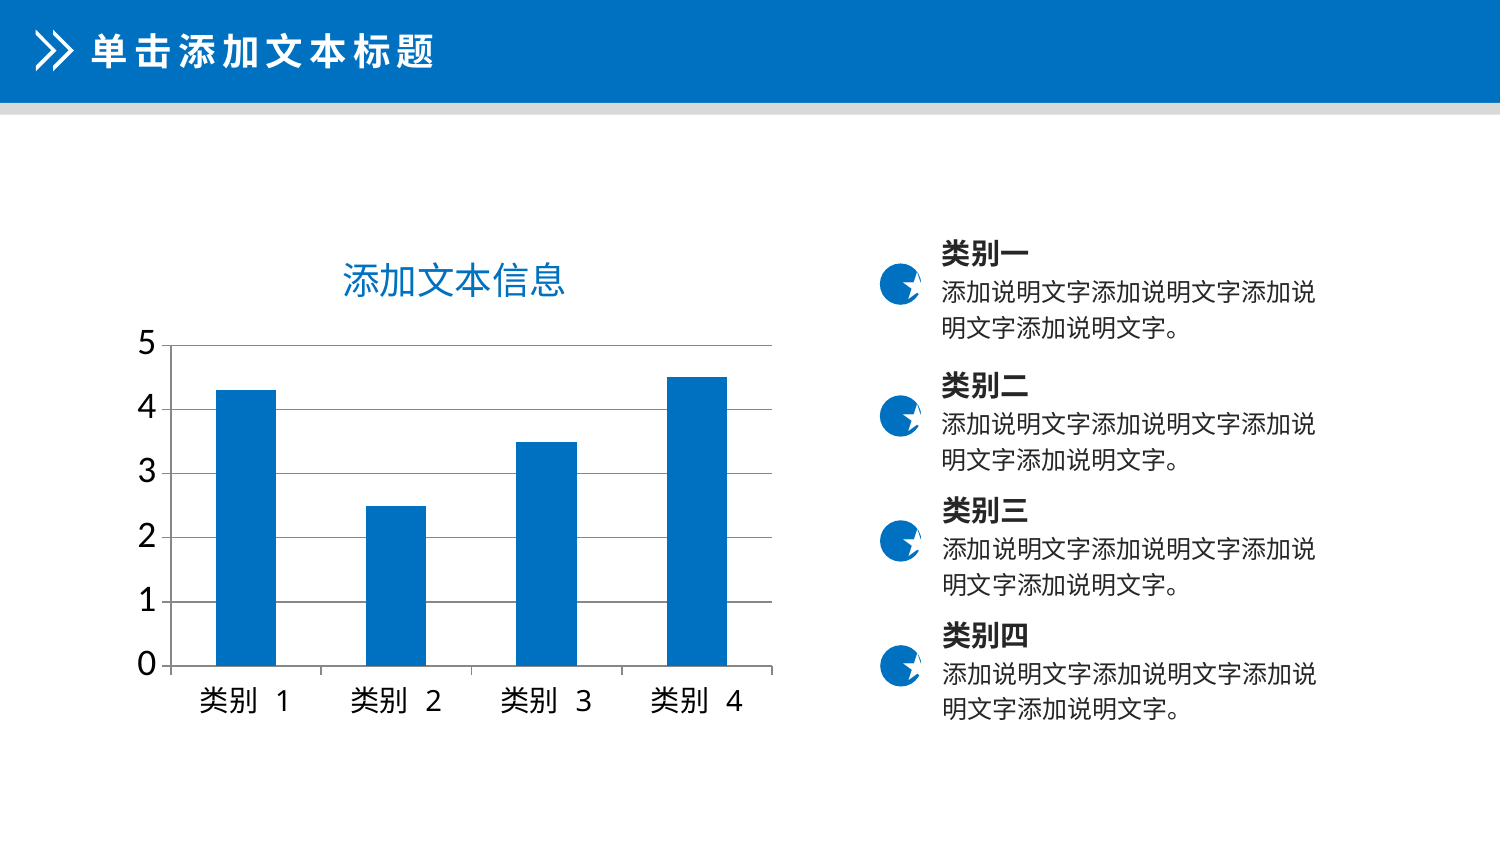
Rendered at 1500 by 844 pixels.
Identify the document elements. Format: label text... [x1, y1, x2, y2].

chart [123, 220, 786, 732]
text_box ★ [878, 643, 924, 689]
text_box [0, 101, 1500, 117]
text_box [20, 35, 69, 66]
text_box ★ [877, 261, 924, 307]
text_box 类别二 添加说明文字添加说明文字添加说明文字添加说明文字。 [927, 352, 1341, 477]
text_box ★ [877, 518, 924, 564]
text_box 类别四 添加说明文字添加说明文字添加说明文字添加说明文字。 [927, 602, 1341, 729]
text_box 类别三 添加说明文字添加说明文字添加说明文字添加说明文字。 [927, 477, 1341, 602]
text_box 类别一 添加说明文字添加说明文字添加说明文字添加说明文字。 [927, 221, 1341, 348]
text_box 单击添加文本标题 [76, 20, 450, 80]
text_box ★ [877, 393, 924, 439]
text_box [0, 0, 1500, 101]
